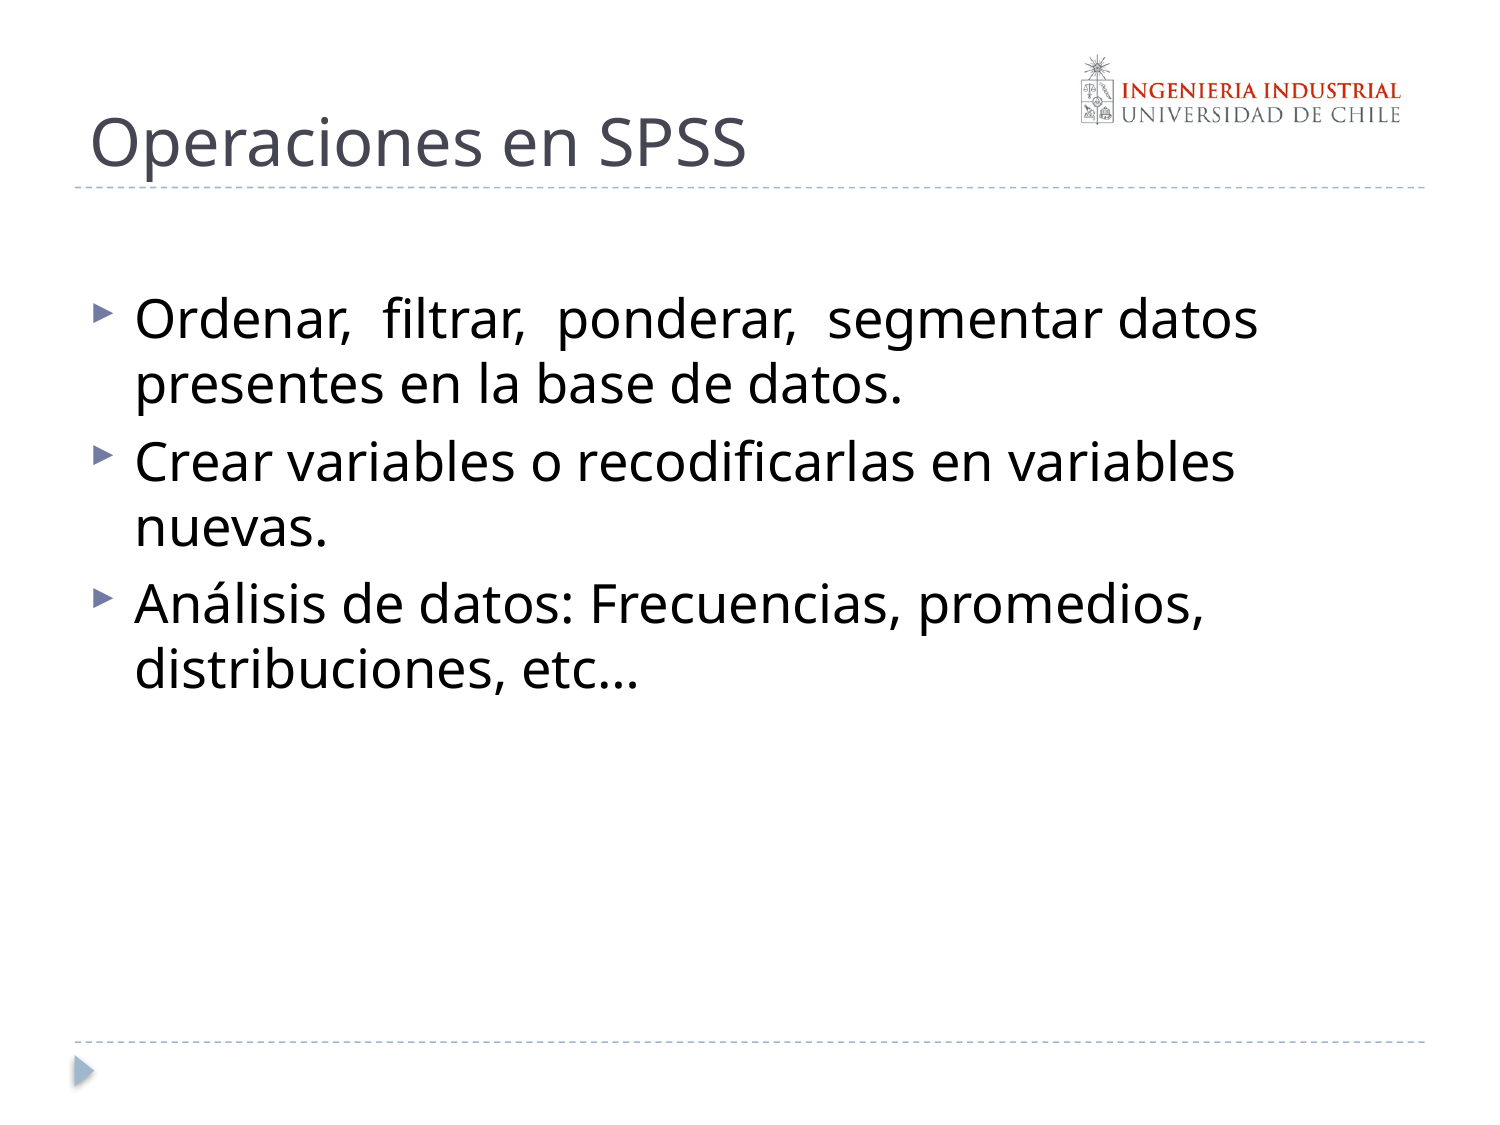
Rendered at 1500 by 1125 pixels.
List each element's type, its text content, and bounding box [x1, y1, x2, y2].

list Ordenar, filtrar, ponderar, segmentar datos presentes en la base de datos. Crear variables o recodificarlas en variables nuevas. Análisis de datos: Frecuencias, promedios, distribuciones, etc… [75, 200, 1425, 1010]
picture [1056, 30, 1424, 166]
title Operaciones en SPSS [75, 24, 1425, 188]
